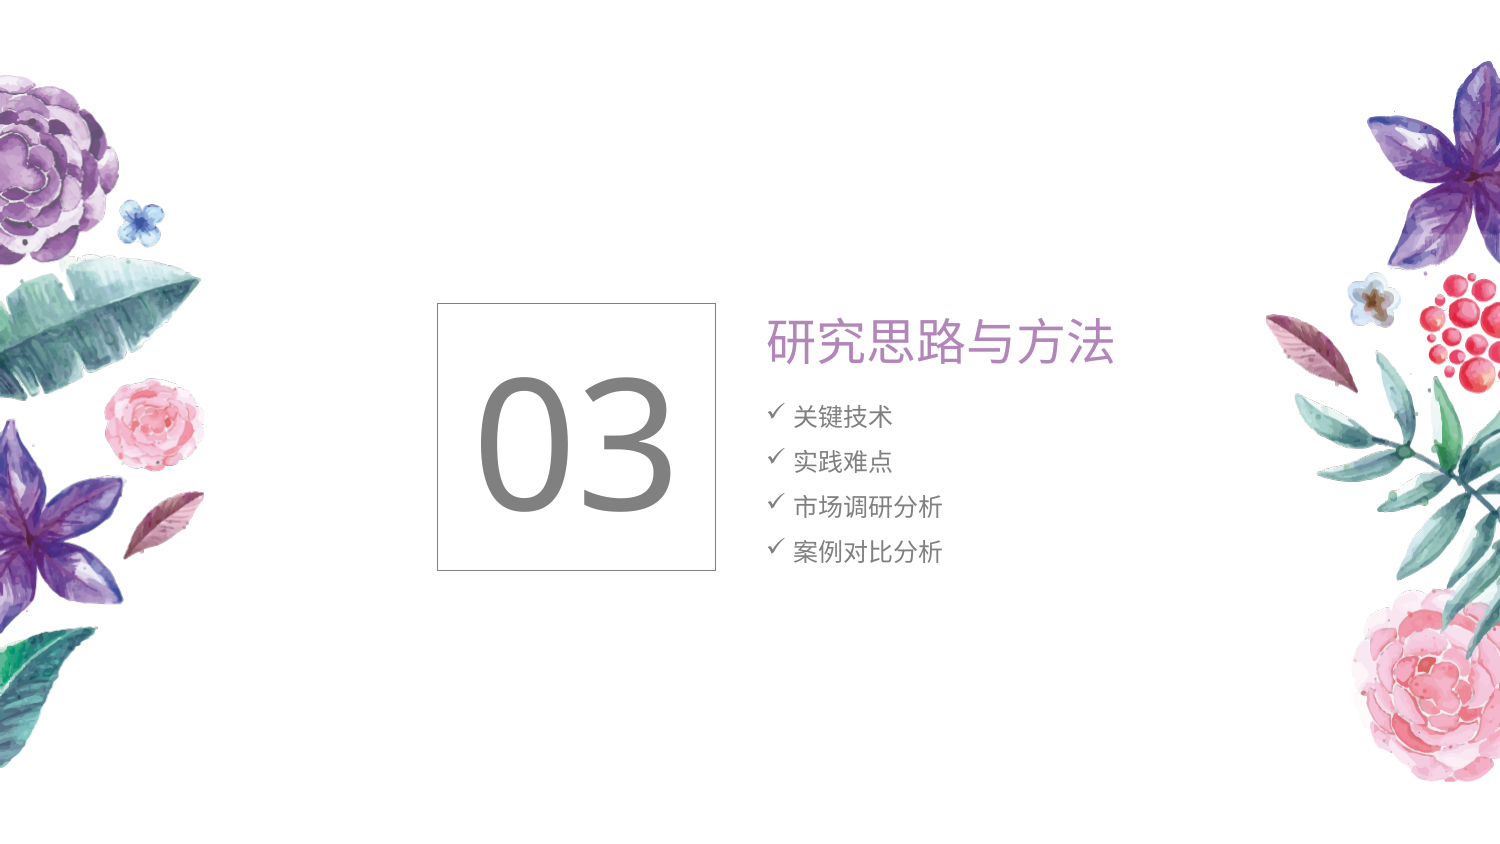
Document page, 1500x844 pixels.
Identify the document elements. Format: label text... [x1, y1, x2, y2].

text_box 关键技术 实践难点 市场调研分析 案例对比分析 [751, 379, 959, 574]
text_box 研究思路与方法 [751, 303, 1132, 379]
picture [1265, 61, 1500, 783]
text_box 03 [437, 303, 716, 571]
picture [0, 75, 204, 769]
